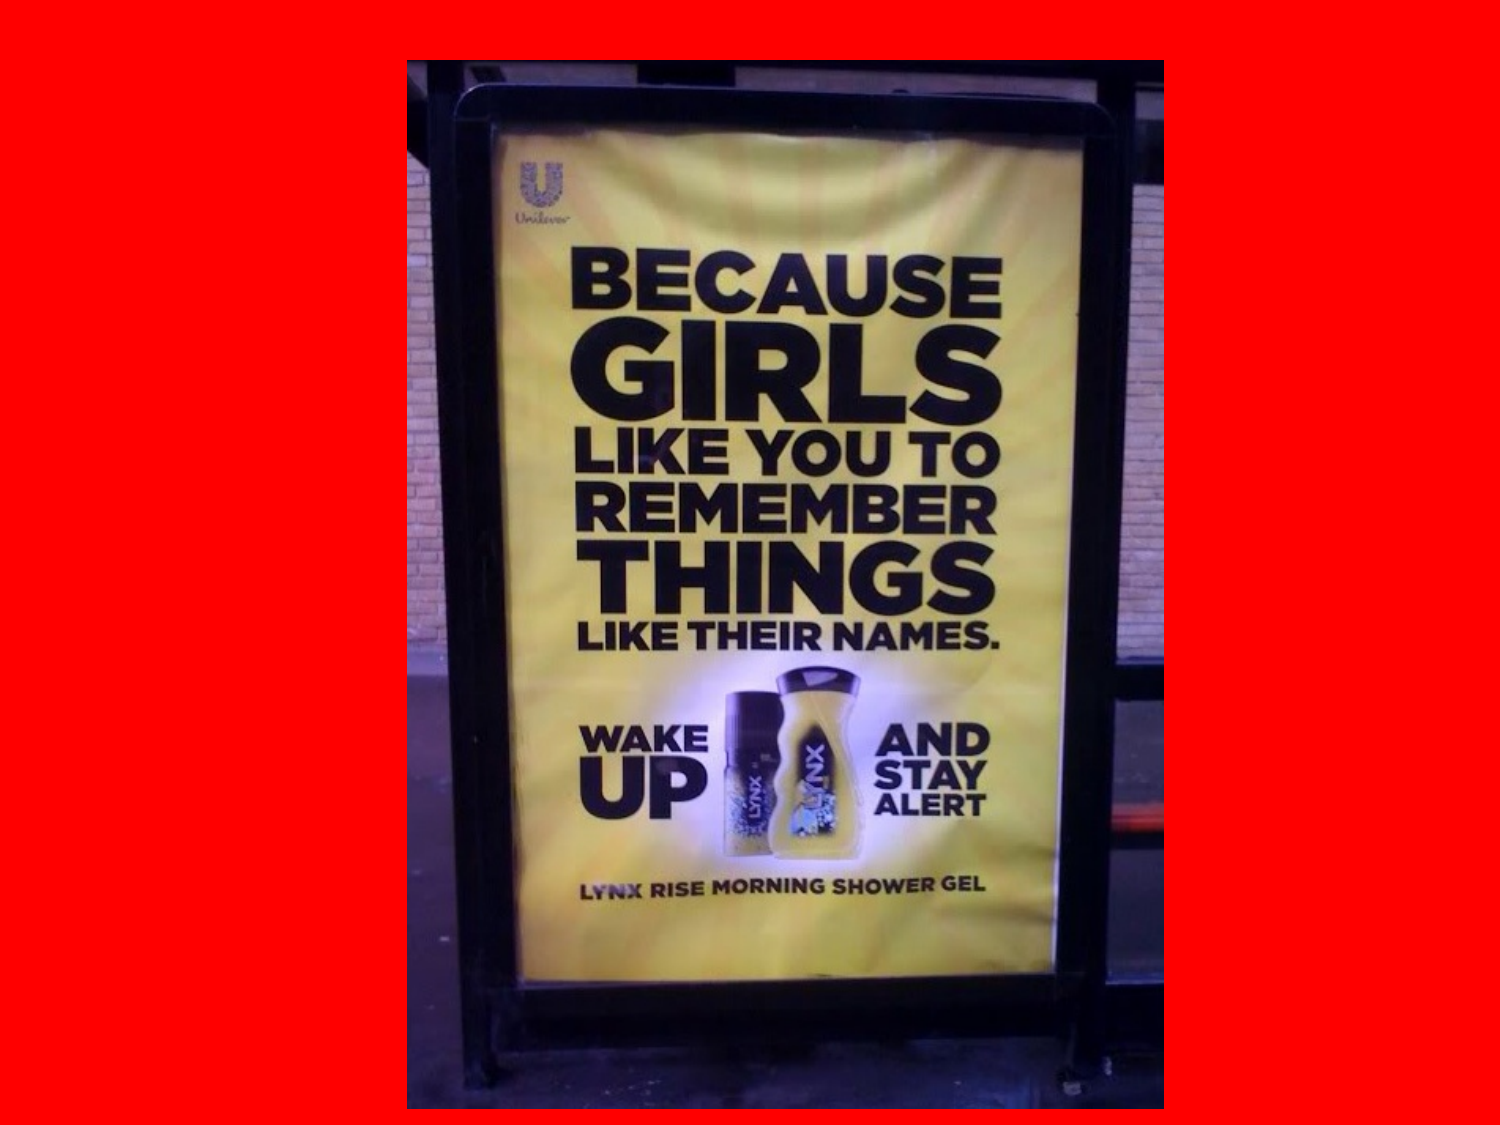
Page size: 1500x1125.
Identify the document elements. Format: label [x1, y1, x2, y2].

list [407, 59, 1164, 1110]
